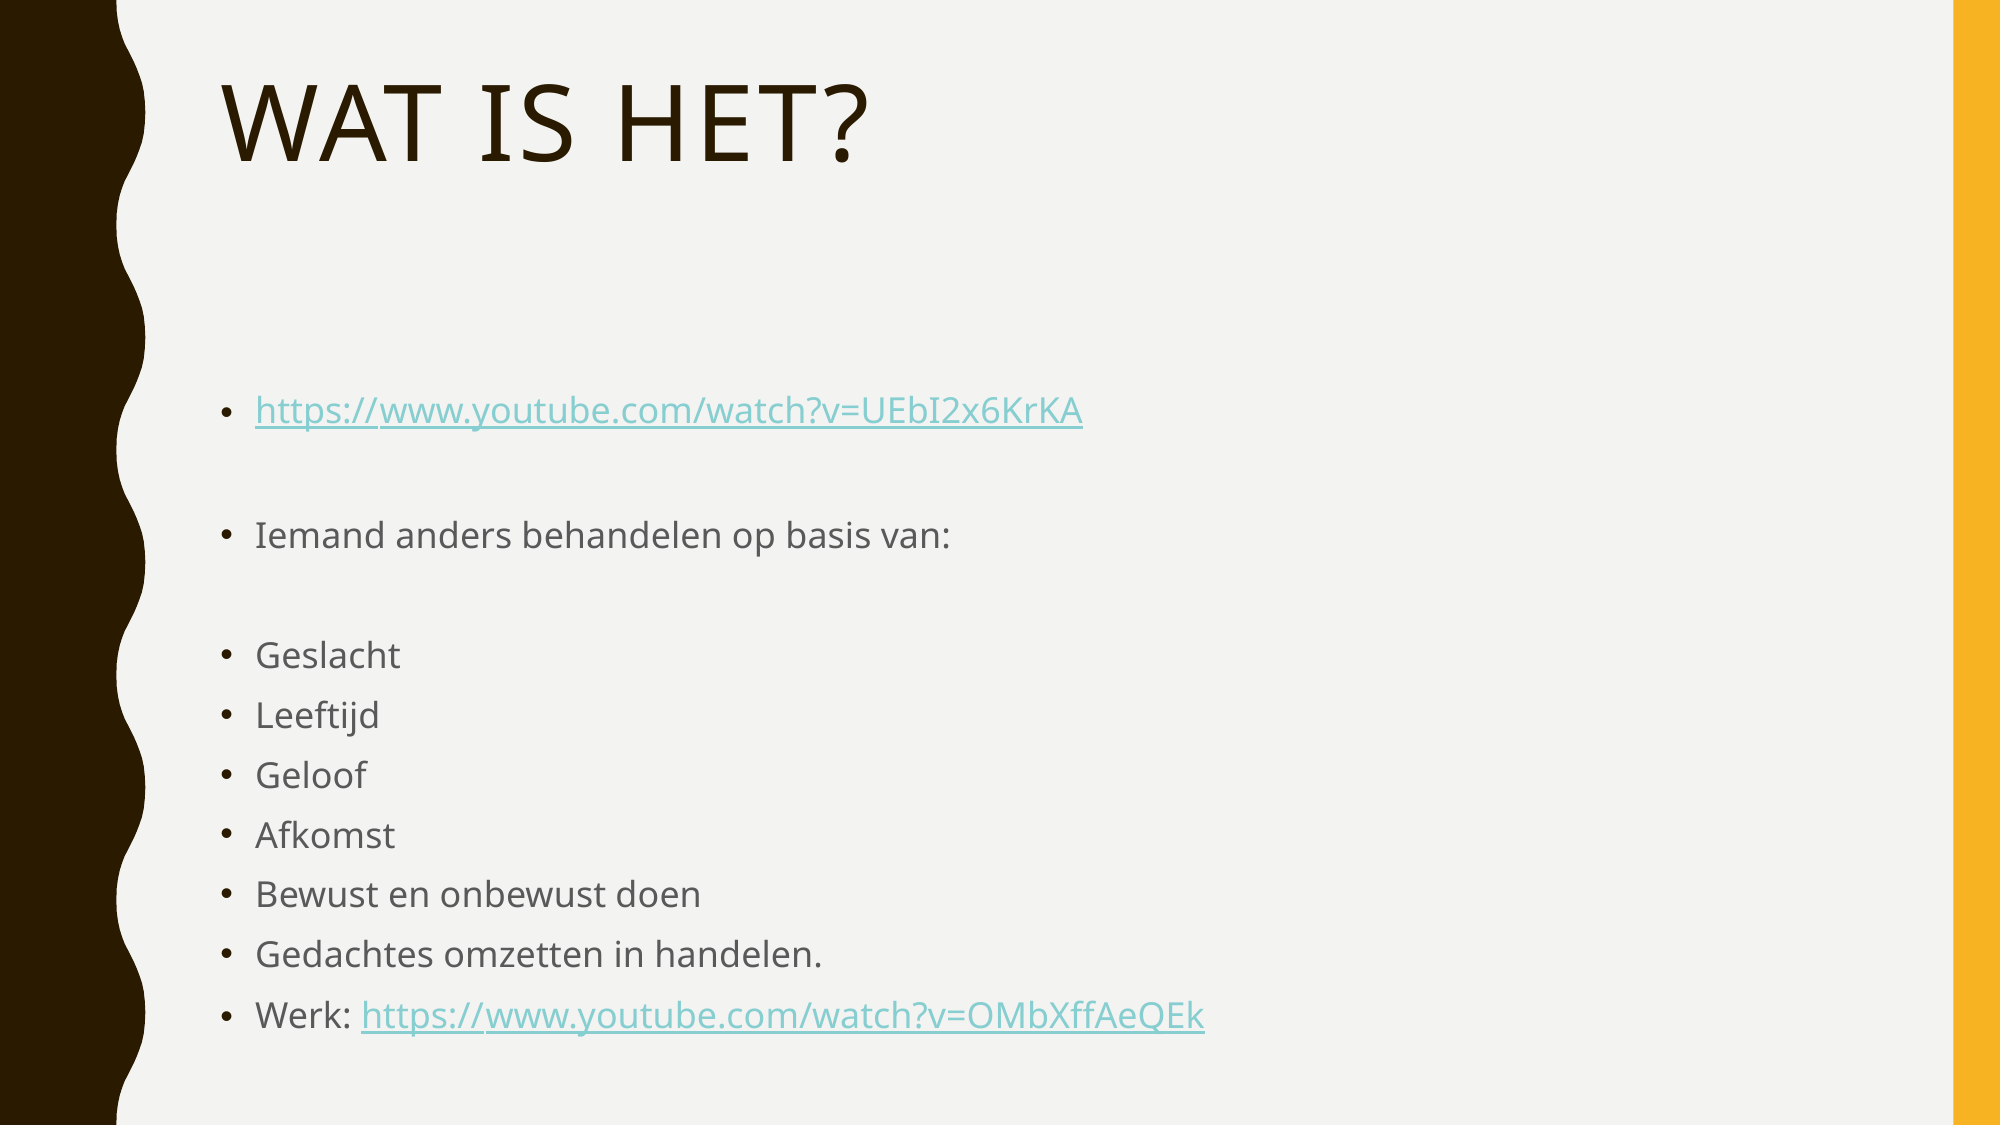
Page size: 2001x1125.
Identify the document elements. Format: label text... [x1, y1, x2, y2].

list https://www.youtube.com/watch?v=UEbI2x6KrKA Iemand anders behandelen op basis van: Geslacht Leeftijd Geloof Afkomst Bewust en onbewust doen Gedachtes omzetten in handelen. Werk: https://www.youtube.com/watch?v=OMbXffAeQEk [205, 375, 1875, 1053]
title Wat is het? [205, 62, 1875, 308]
